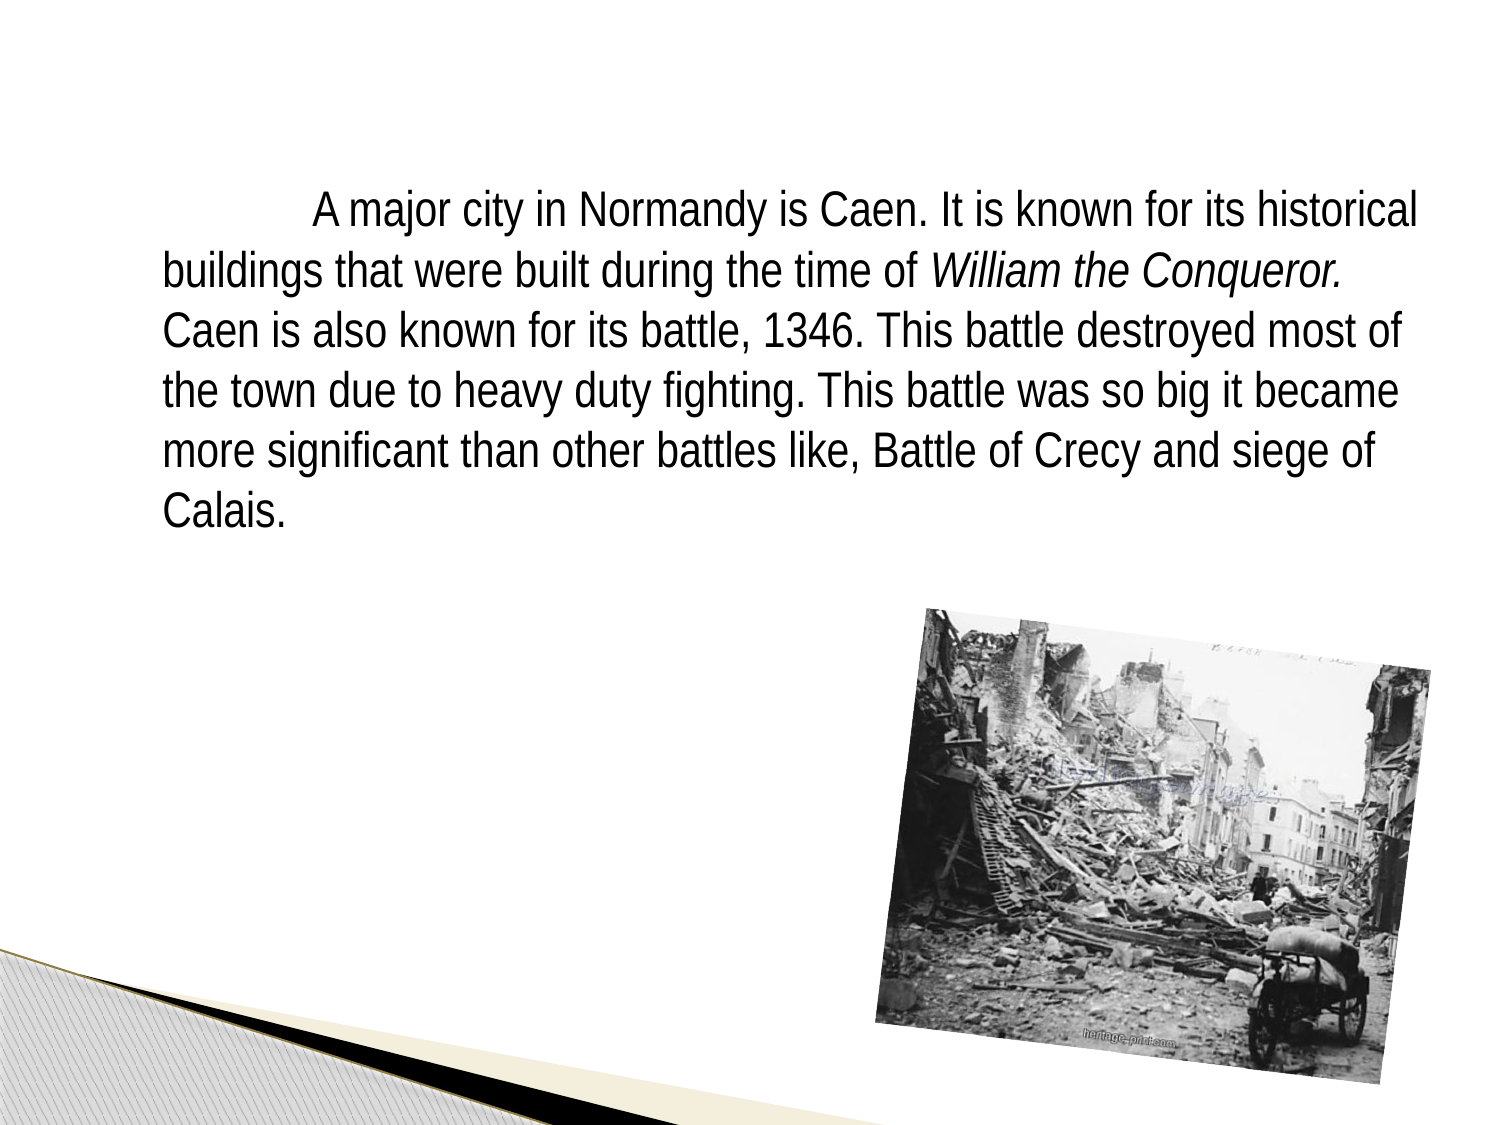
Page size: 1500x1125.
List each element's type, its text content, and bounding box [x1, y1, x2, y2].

list A major city in Normandy is Caen. It is known for its historical buildings that were built during the time of William the Conqueror. Caen is also known for its battle, 1346. This battle destroyed most of the town due to heavy duty fighting. This battle was so big it became more significant than other battles like, Battle of Crecy and siege of Calais. [87, 162, 1438, 905]
picture [876, 609, 1430, 1084]
